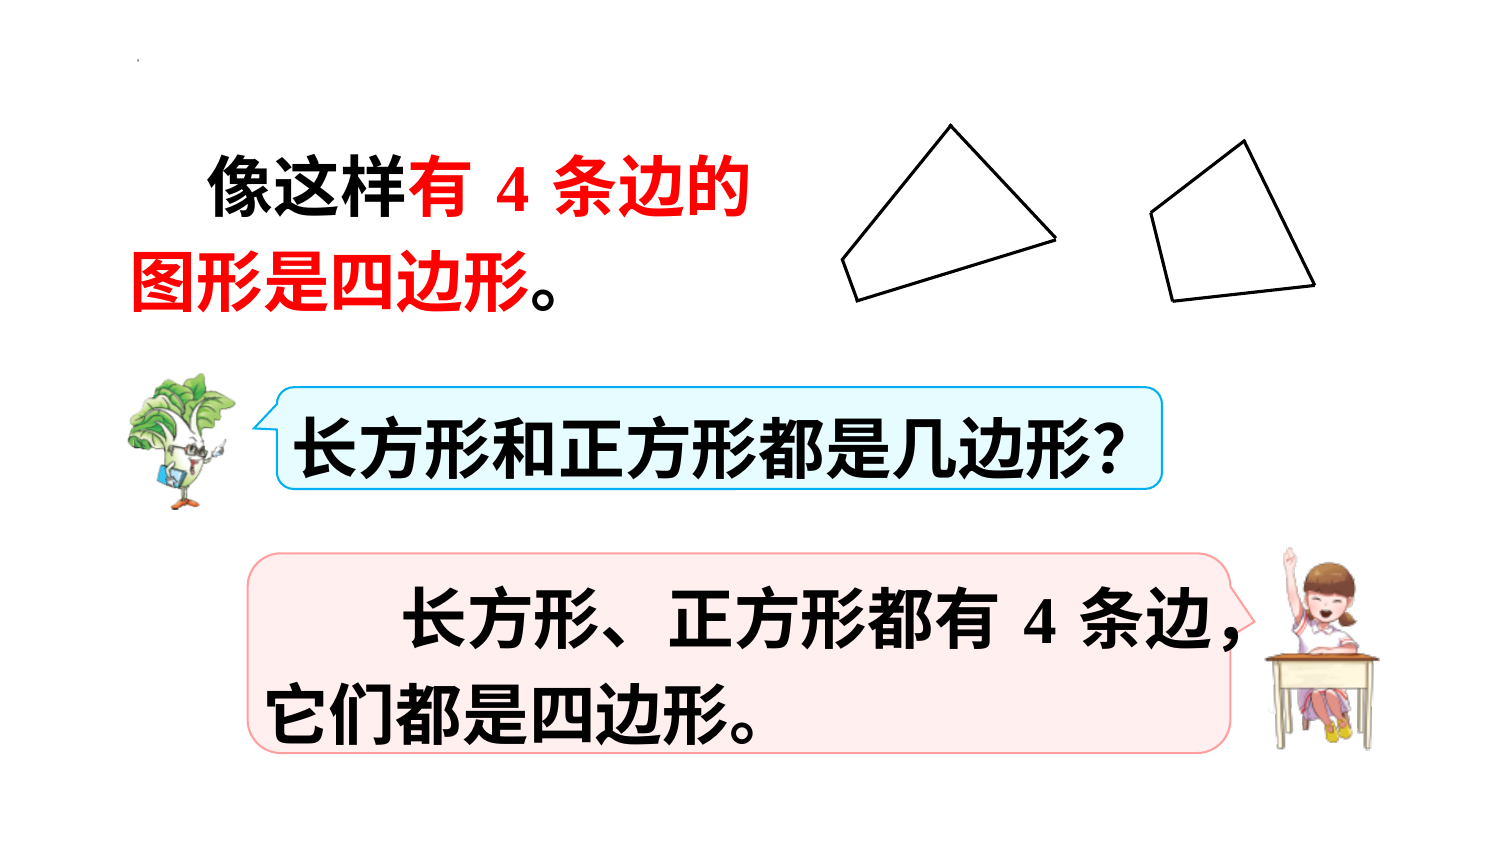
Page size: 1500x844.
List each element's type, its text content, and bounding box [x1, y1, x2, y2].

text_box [122, 353, 1162, 519]
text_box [1150, 139, 1315, 302]
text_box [247, 542, 1383, 754]
text_box 像这样有4条边的图形是四边形。 [115, 121, 795, 328]
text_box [841, 124, 1056, 302]
